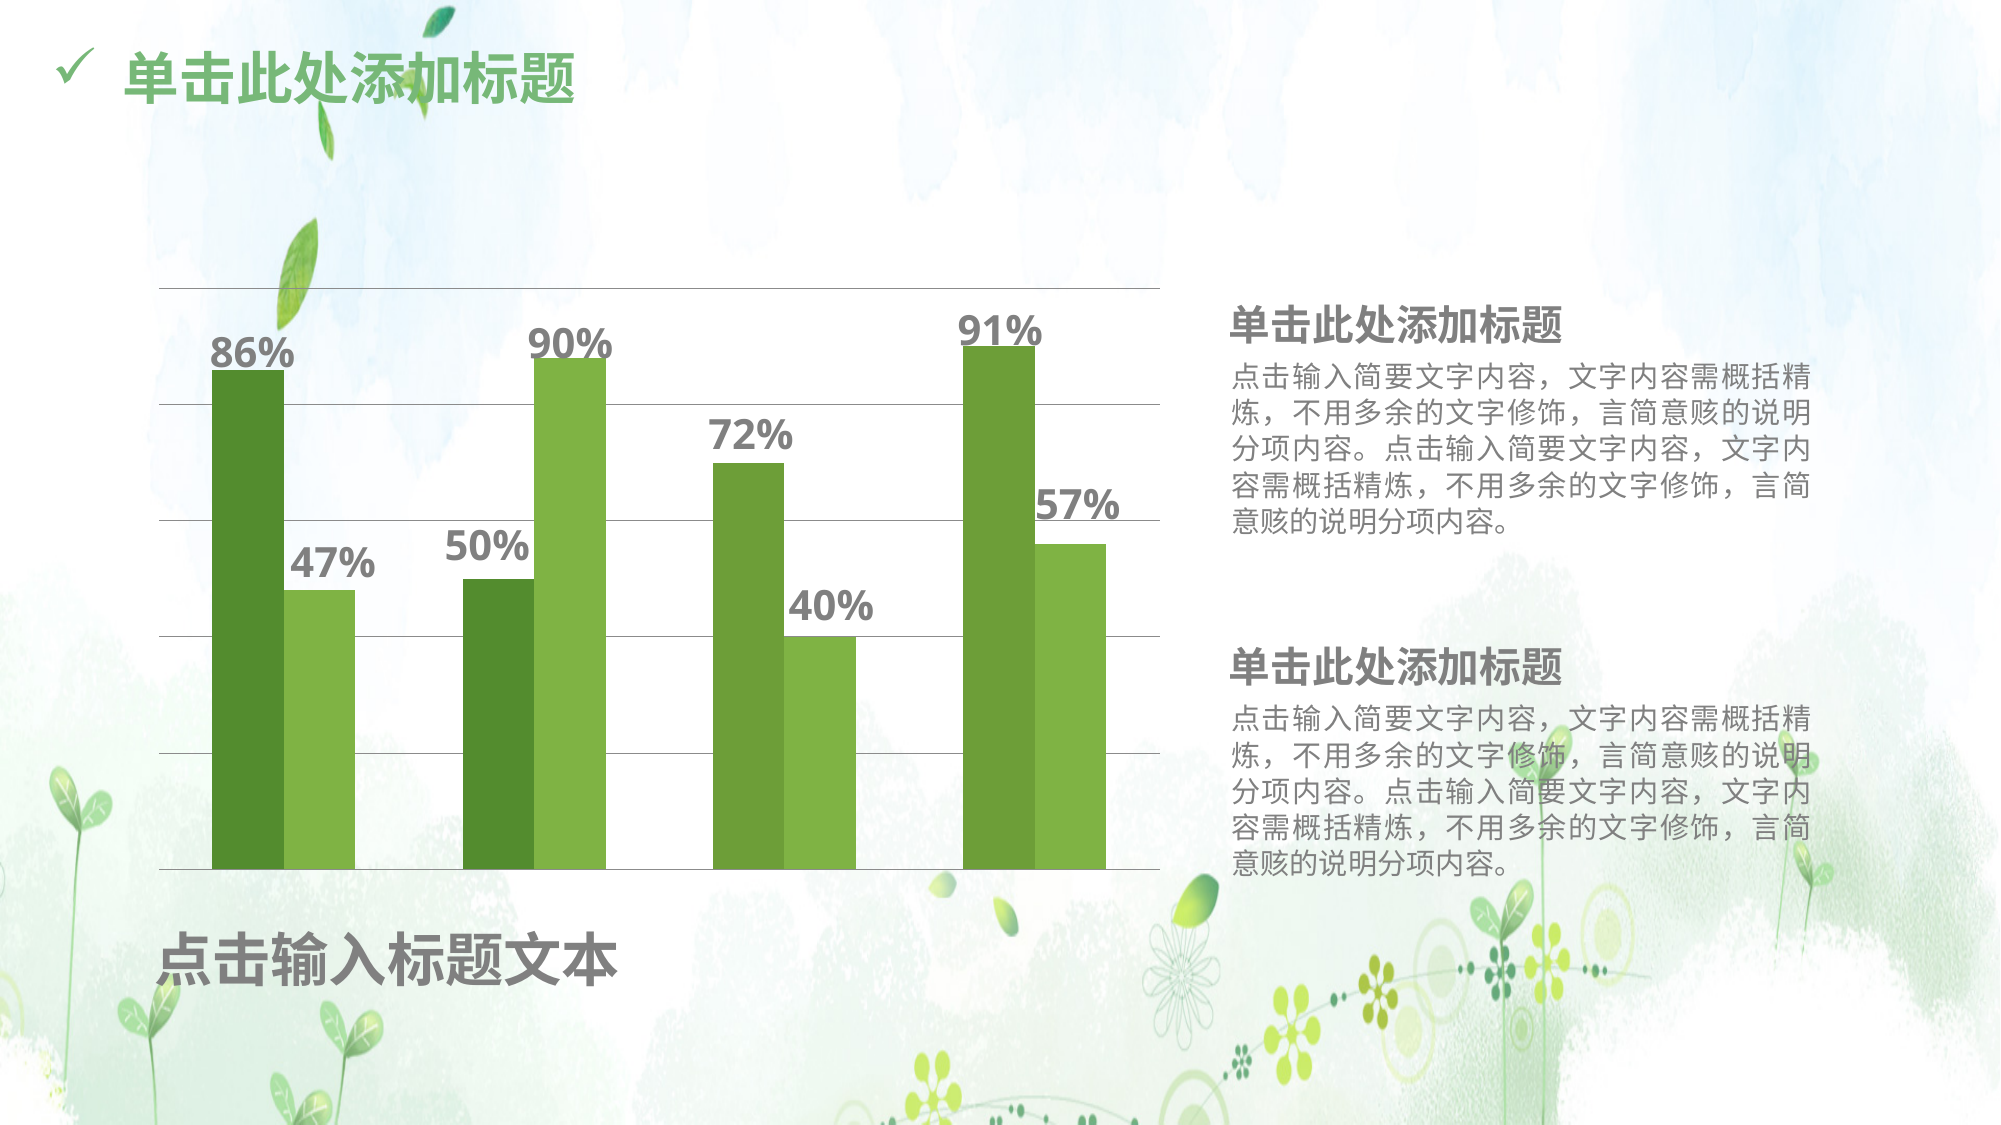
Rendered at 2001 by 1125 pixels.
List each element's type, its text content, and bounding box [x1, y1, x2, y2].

text_box 点击输入简要文字内容，文字内容需概括精炼，不用多余的文字修饰，言简意赅的说明分项内容。点击输入简要文字内容，文字内容需概括精炼，不用多余的文字修饰，言简意赅的说明分项内容。 [1216, 349, 1827, 546]
title 单击此处添加标题 [36, 43, 1762, 120]
text_box 点击输入简要文字内容，文字内容需概括精炼，不用多余的文字修饰，言简意赅的说明分项内容。点击输入简要文字内容，文字内容需概括精炼，不用多余的文字修饰，言简意赅的说明分项内容。 [1216, 692, 1827, 888]
chart [137, 276, 1181, 882]
text_box 单击此处添加标题 [1214, 291, 1745, 356]
text_box 单击此处添加标题 [1214, 633, 1745, 699]
picture [0, 0, 2001, 1125]
text_box 点击输入标题文本 [138, 904, 729, 1012]
